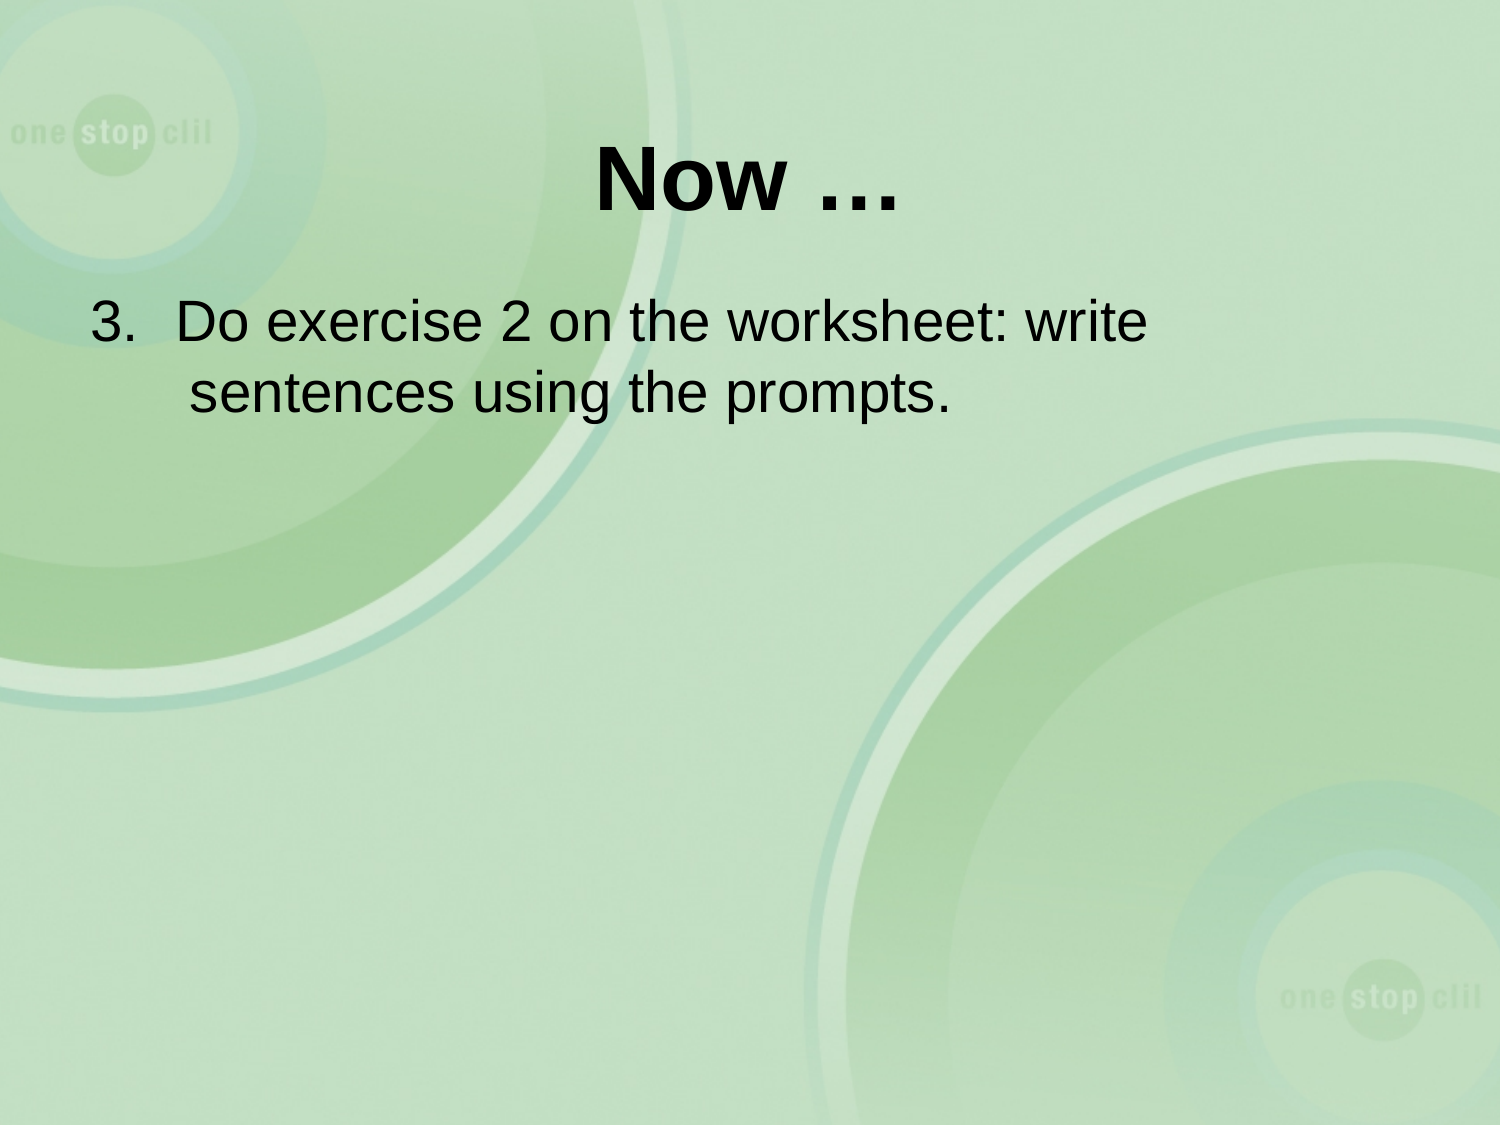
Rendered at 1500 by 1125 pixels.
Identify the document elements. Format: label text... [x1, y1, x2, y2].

picture [0, 0, 1500, 1125]
title Now … [75, 79, 1425, 267]
list 3. Do exercise 2 on the worksheet: write sentences using the prompts. [75, 267, 1425, 1010]
